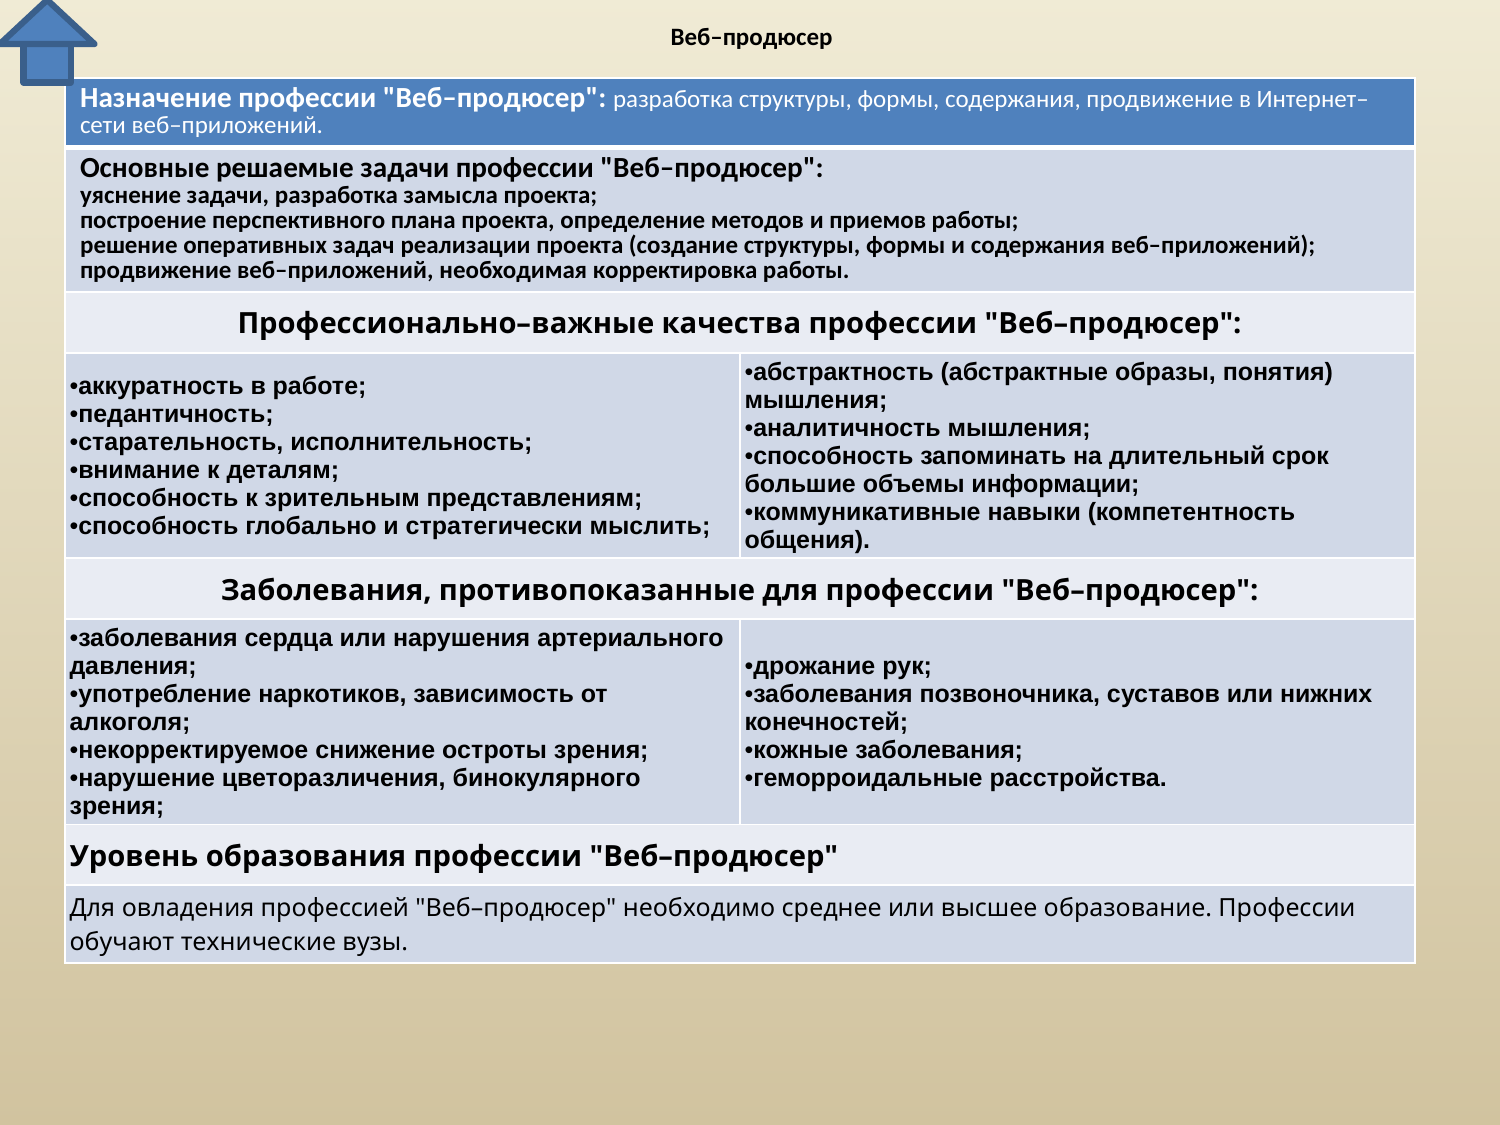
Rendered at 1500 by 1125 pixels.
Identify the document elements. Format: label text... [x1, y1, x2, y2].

table_cell Профессионально–важные качества профессии "Веб–продюсер": [66, 293, 1414, 352]
title Веб–продюсер [102, 0, 1427, 72]
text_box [1, 1, 93, 81]
table_cell дрожание рук; заболевания позвоночника, суставов или нижних конечностей; кожные заболевания; геморроидальные расстройства. [741, 620, 1414, 824]
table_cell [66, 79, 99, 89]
table_cell Заболевания, противопоказанные для профессии "Веб–продюсер": [66, 559, 1414, 618]
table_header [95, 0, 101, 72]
table_cell Для овладения профессией "Веб–продюсер" необходимо среднее или высшее образование. Профессии обучают технические вузы. [66, 886, 1414, 962]
table_cell Уровень образования профессии "Веб–продюсер" [66, 825, 1414, 884]
table_cell заболевания сердца или нарушения артериального давления; употребление наркотиков, зависимость от алкоголя; некорректируемое снижение остроты зрения; нарушение цветоразличения, бинокулярного зрения; [66, 620, 739, 824]
table_cell абстрактность (абстрактные образы, понятия) мышления; аналитичность мышления; способность запоминать на длительный срок большие объемы информации; коммуникативные навыки (компетентность общения). [741, 354, 1414, 557]
table_cell Основные решаемые задачи профессии "Веб–продюсер": уяснение задачи, разработка замысла проекта; построение перспективного плана проекта, определение методов и приемов работы; решение оперативных задач реализации проекта (создание структуры, формы и содержания веб–приложений); продвижение веб–приложений, необходимая корректировка работы. [66, 150, 1414, 291]
table_header Назначение профессии "Веб–продюсер": разработка структуры, формы, содержания, продвижение в Интернет–сети веб–приложений. [66, 79, 1414, 145]
table_cell аккуратность в работе; педантичность; старательность, исполнительность; внимание к деталям; способность к зрительным представлениям; способность глобально и стратегически мыслить; [66, 354, 739, 557]
